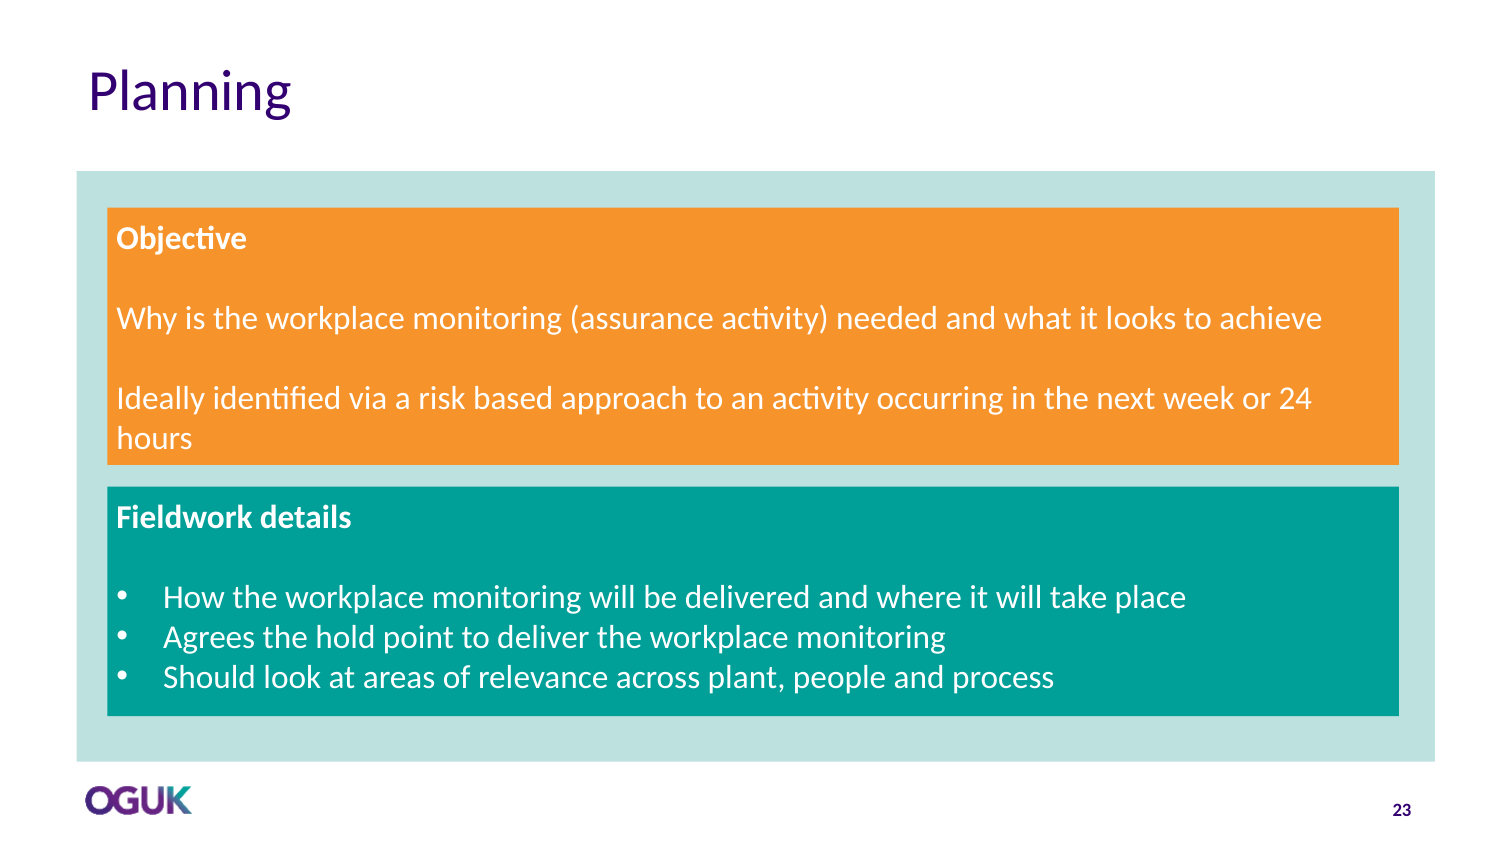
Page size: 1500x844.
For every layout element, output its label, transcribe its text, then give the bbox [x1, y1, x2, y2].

text_box Fieldwork details How the workplace monitoring will be delivered and where it will take place Agrees the hold point to deliver the workplace monitoring Should look at areas of relevance across plant, people and process [106, 486, 1400, 717]
text_box [76, 170, 1436, 763]
picture [76, 778, 200, 822]
title Planning [88, 38, 1412, 145]
text_box Objective Why is the workplace monitoring (assurance activity) needed and what it looks to achieve Ideally identified via a risk based approach to an activity occurring in the next week or 24 hours [106, 207, 1400, 466]
slide_number 23 [1352, 800, 1412, 818]
